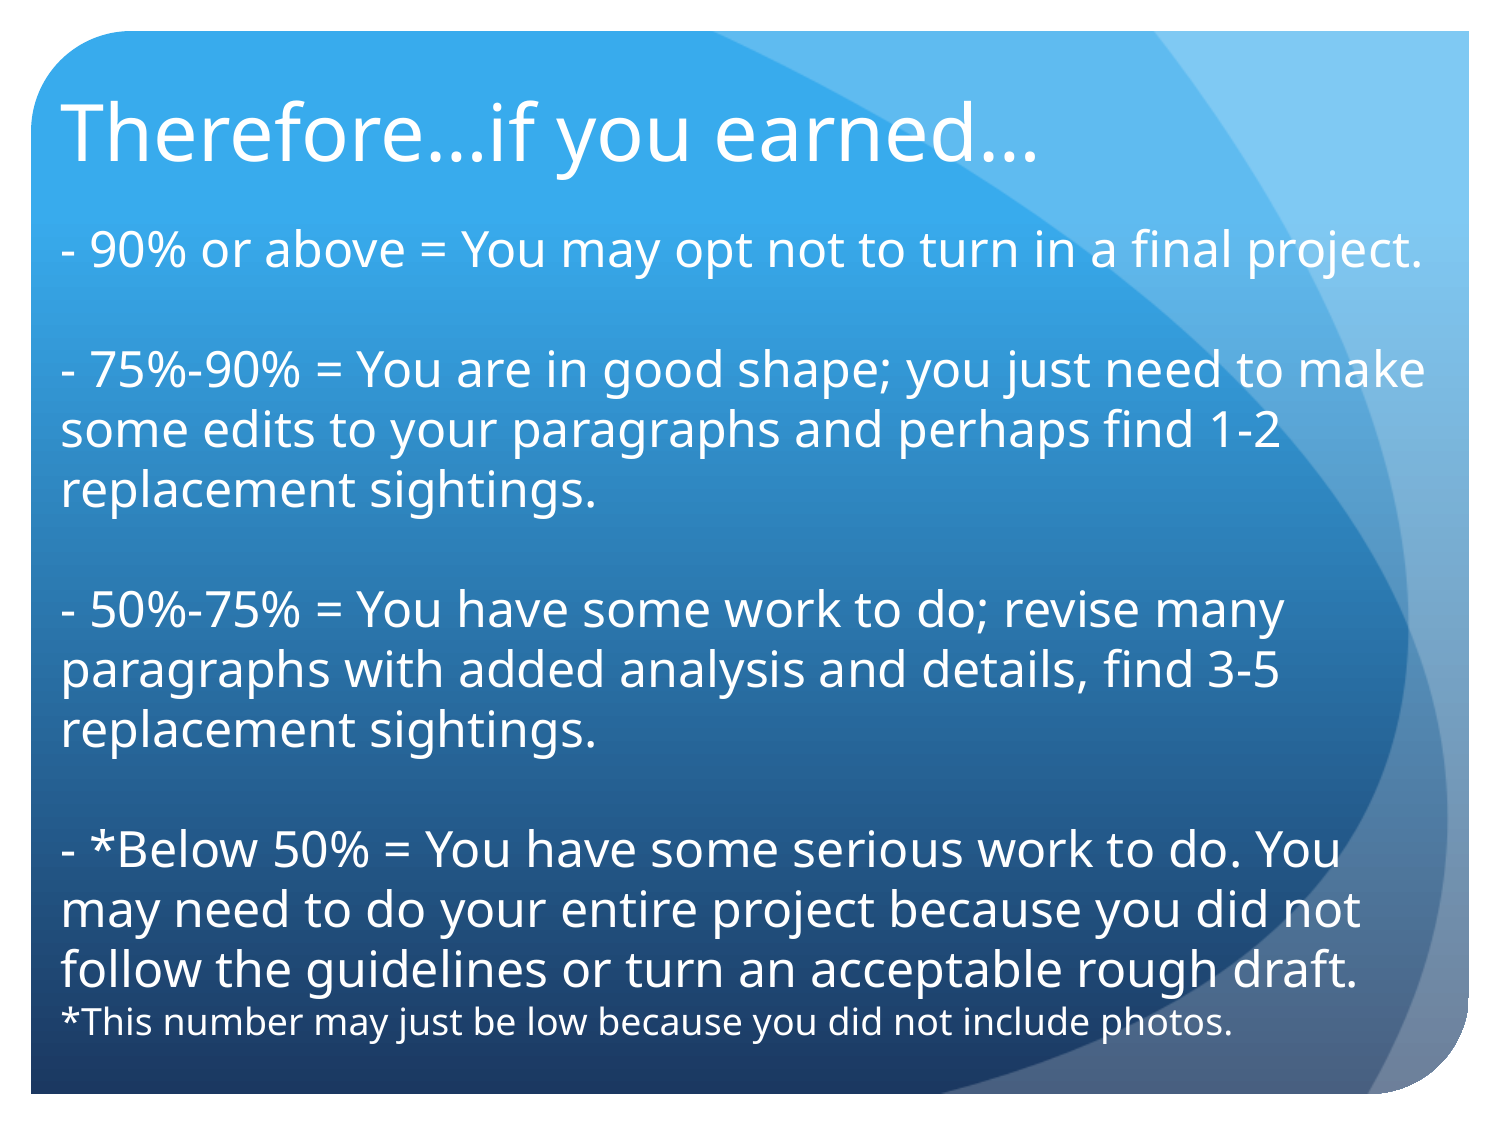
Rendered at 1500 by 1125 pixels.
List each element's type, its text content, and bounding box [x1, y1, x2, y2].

title Therefore…if you earned… - 90% or above = You may opt not to turn in a final project. - 75%-90% = You are in good shape; you just need to make some edits to your paragraphs and perhaps find 1-2 replacement sightings. - 50%-75% = You have some work to do; revise many paragraphs with added analysis and details, find 3-5 replacement sightings. - *Below 50% = You have some serious work to do. You may need to do your entire project because you did not follow the guidelines or turn an acceptable rough draft. *This number may just be low because you did not include photos. [45, 35, 1465, 1050]
picture [24, 30, 1473, 1094]
